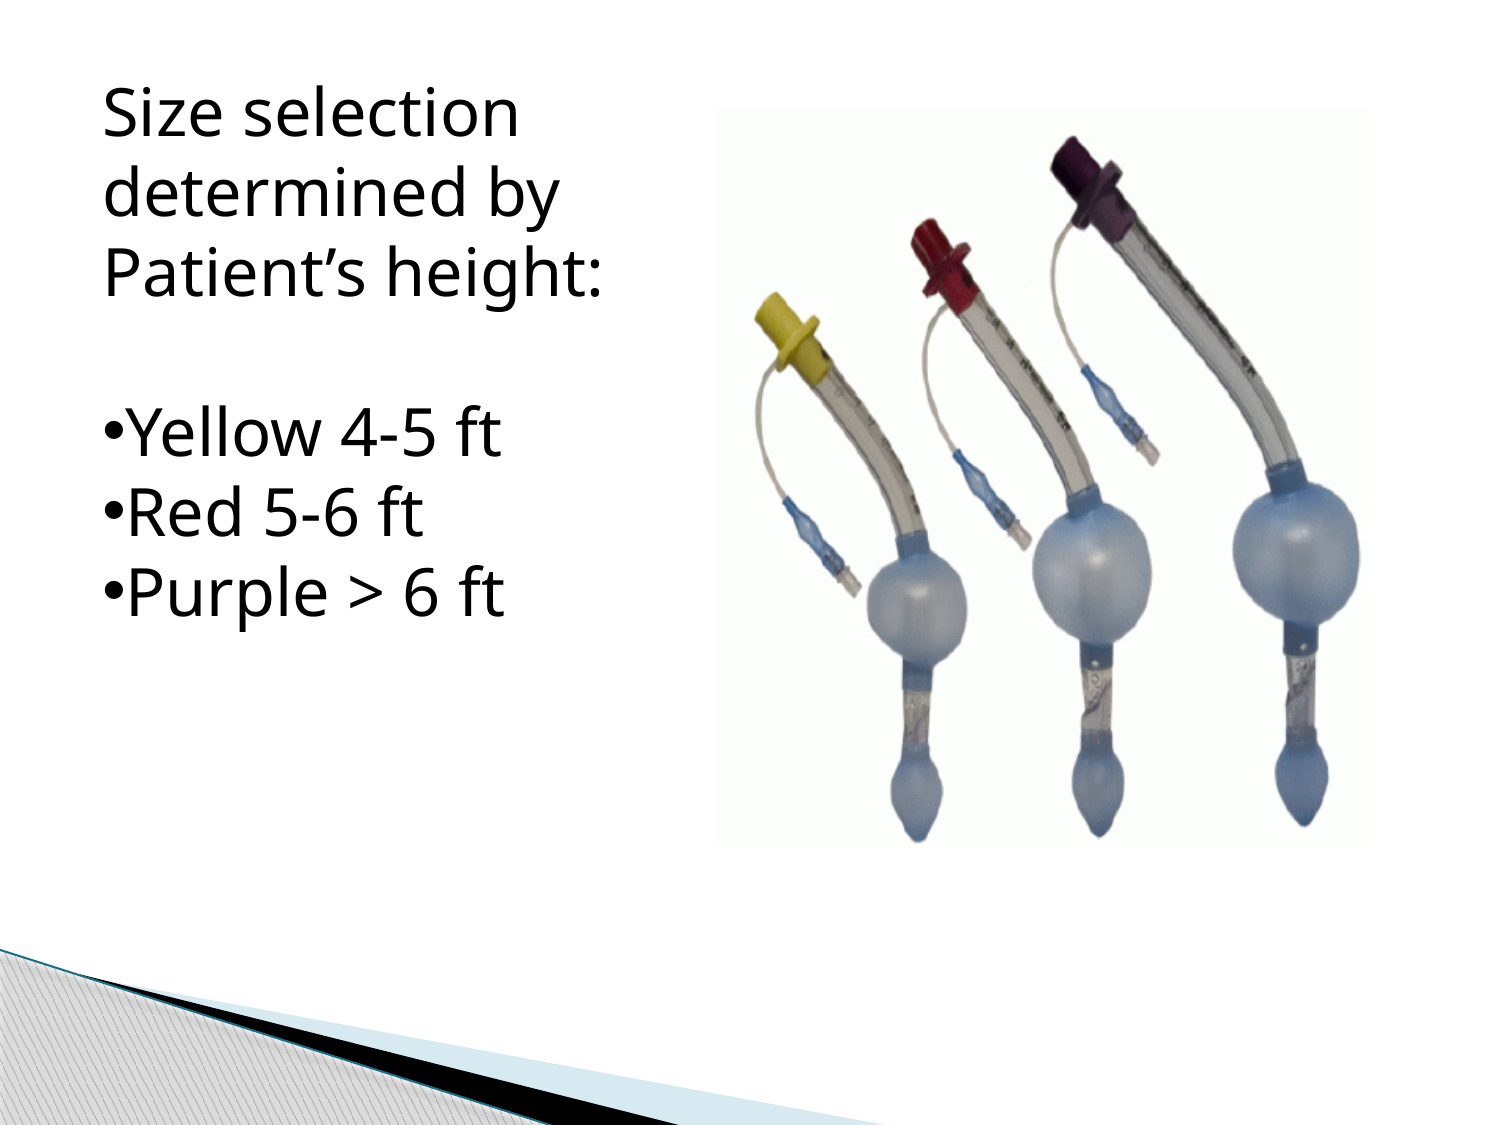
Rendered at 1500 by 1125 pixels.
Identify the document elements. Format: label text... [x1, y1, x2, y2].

text_box Size selection determined by Patient’s height: Yellow 4-5 ft Red 5-6 ft Purple > 6 ft [87, 62, 688, 637]
picture [672, 109, 1412, 847]
